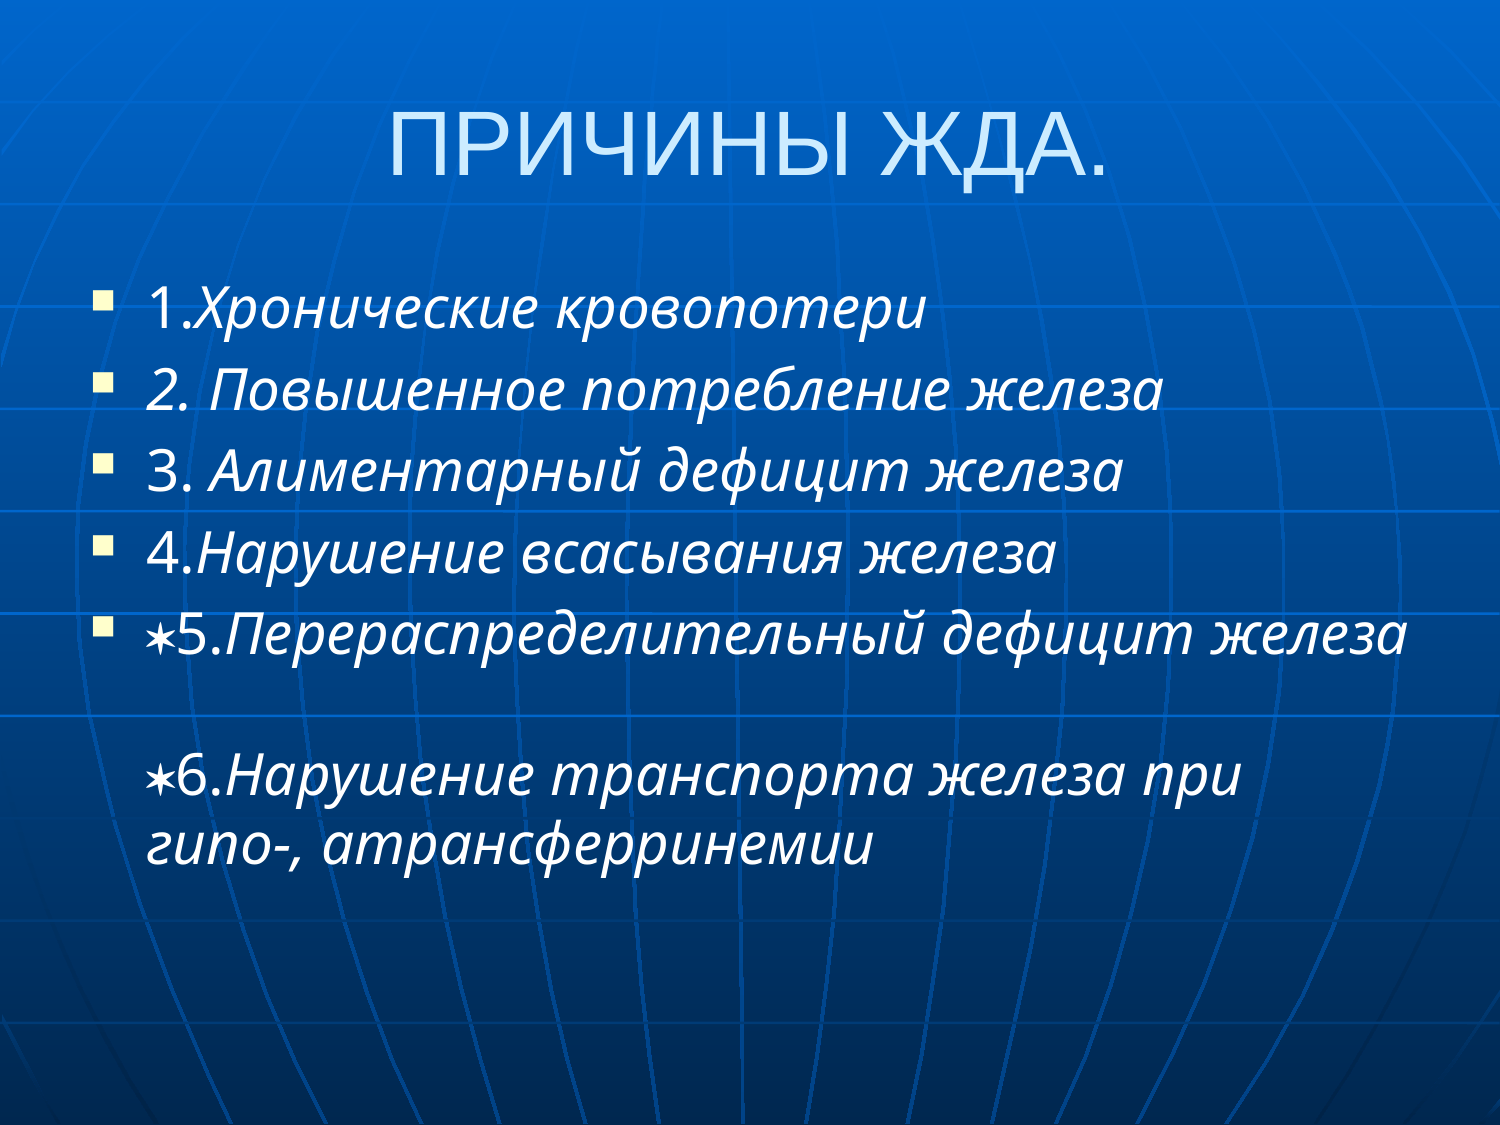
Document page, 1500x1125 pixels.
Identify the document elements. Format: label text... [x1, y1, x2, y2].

title ПРИЧИНЫ ЖДА. [74, 45, 1426, 233]
list 1.Хронические кровопотери 2. Повышенное потребление железа 3. Алиментарный дефицит железа 4.Нарушение всасывания железа 5.Перераспределительный дефицит железа 6.Нарушение транспорта железа при гипо-, атрансферринемии [74, 262, 1426, 1006]
